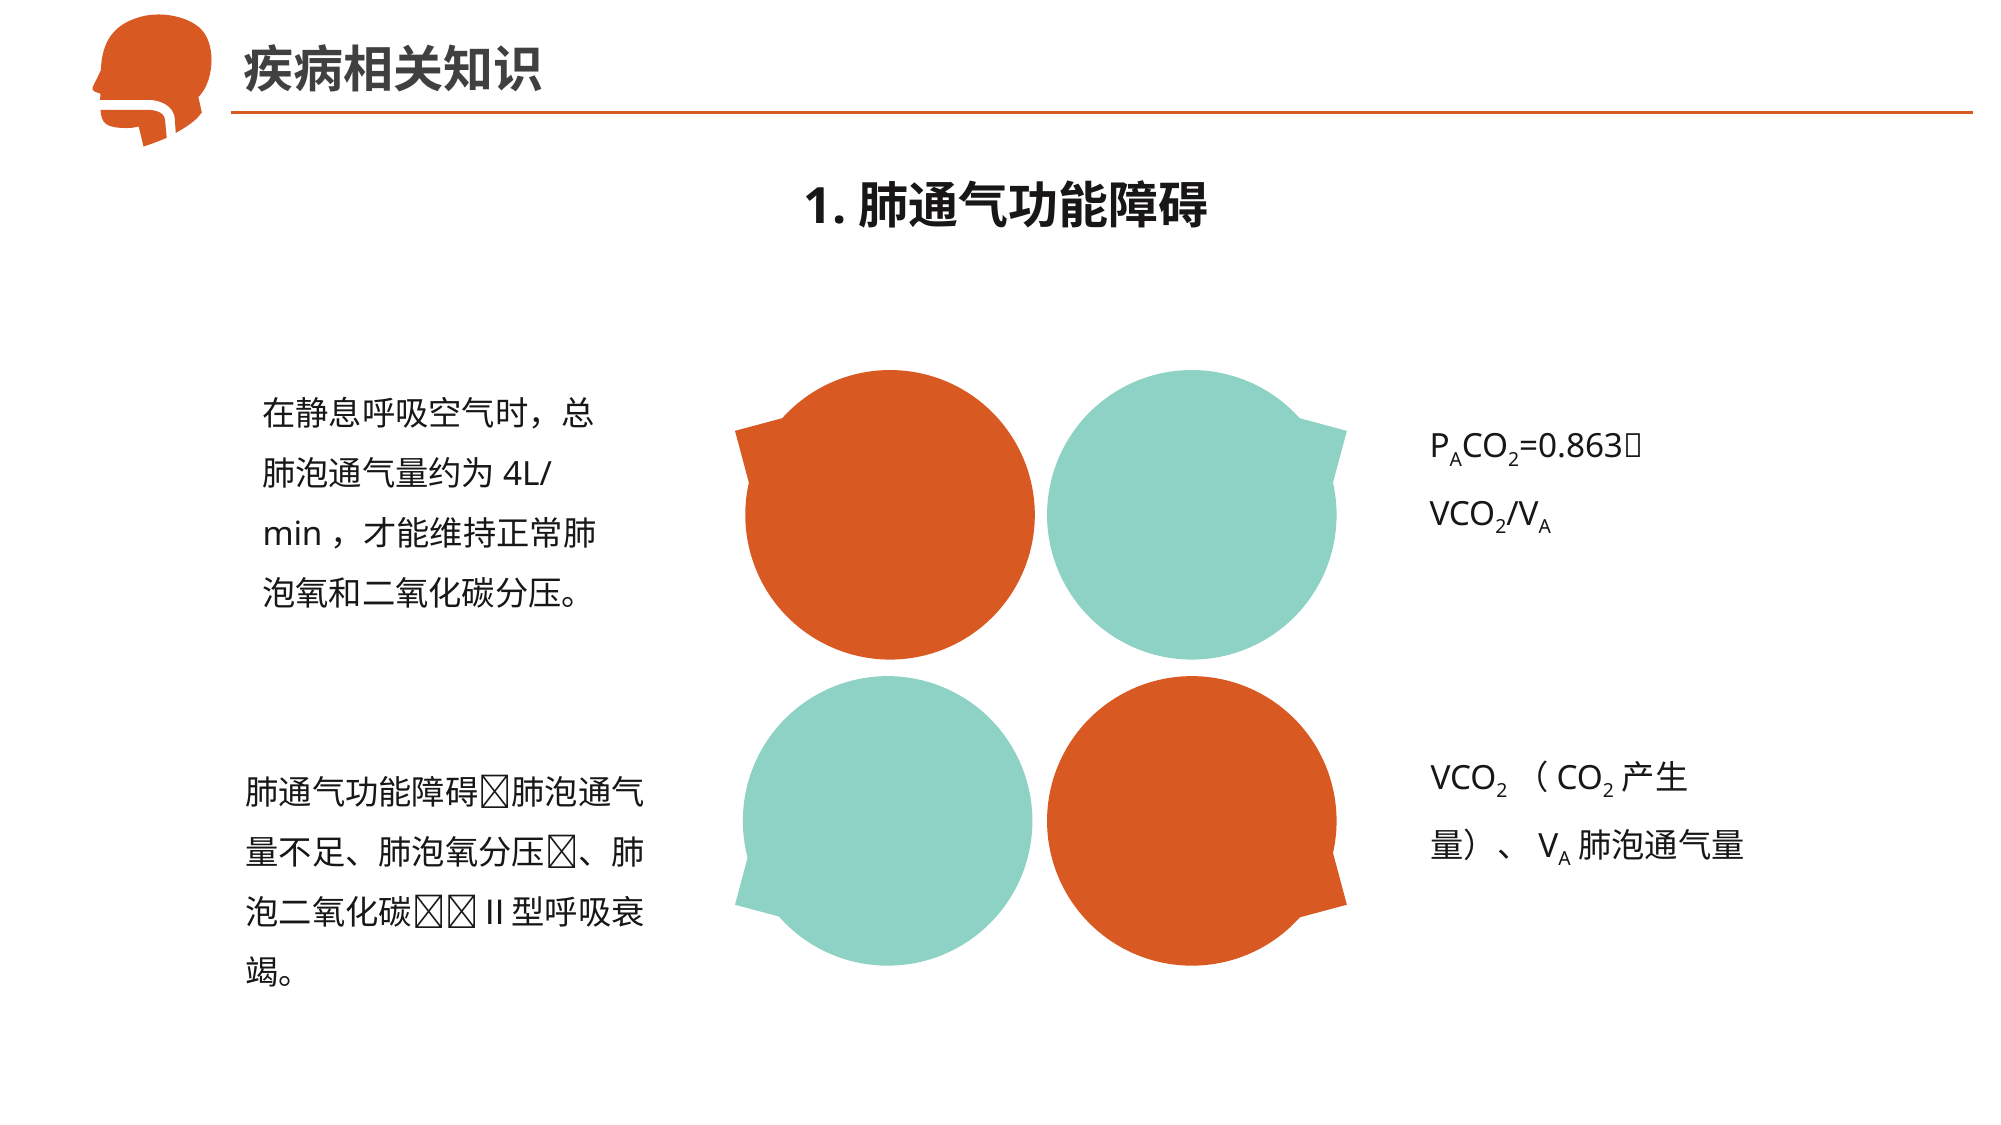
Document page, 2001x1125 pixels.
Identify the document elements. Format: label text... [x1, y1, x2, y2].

text_box 疾病相关知识 [228, 36, 594, 104]
text_box PACO2=0.863VCO2/VA [1414, 394, 1677, 546]
text_box [100, 109, 167, 147]
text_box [742, 370, 1337, 966]
text_box VCO2（CO2产生量）、VA肺泡通气量 [1415, 726, 1769, 877]
text_box [92, 14, 212, 134]
text_box 在静息呼吸空气时，总肺泡通气量约为4L/min，才能维持正常肺泡氧和二氧化碳分压。 [247, 364, 622, 620]
text_box 1.肺通气功能障碍 [789, 158, 1415, 256]
text_box 肺通气功能障碍肺泡通气量不足、肺泡氧分压、肺泡二氧化碳Ⅱ型呼吸衰竭。 [231, 743, 688, 999]
